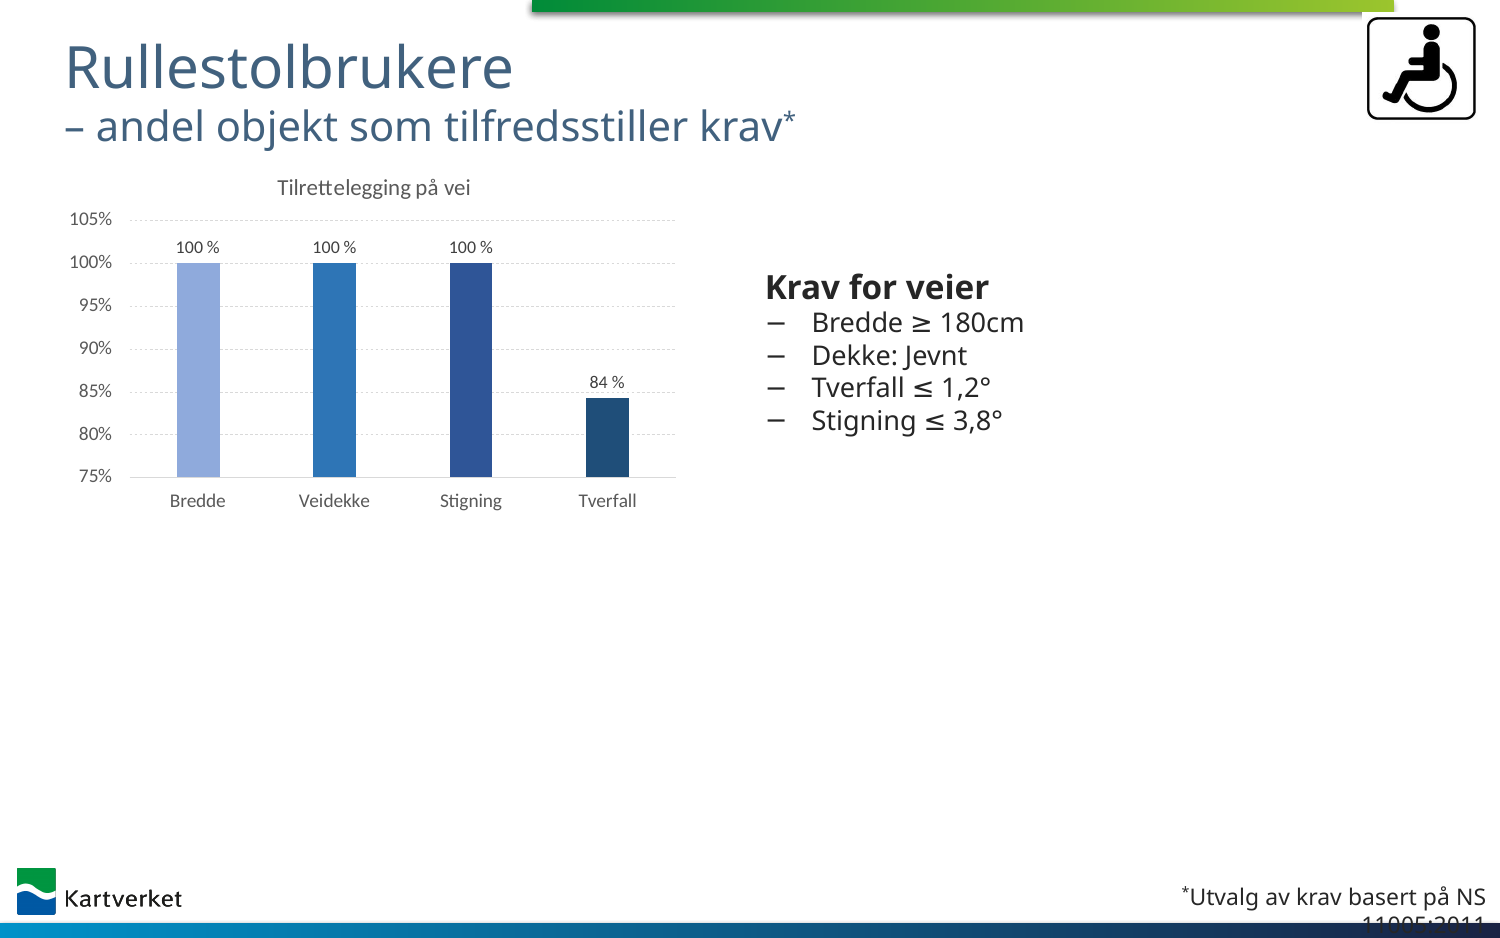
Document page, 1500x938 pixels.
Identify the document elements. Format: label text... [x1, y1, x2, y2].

picture [62, 166, 687, 519]
picture [1362, 12, 1481, 126]
text_box Rullestolbrukere – andel objekt som tilfredsstiller krav* [49, 25, 1431, 158]
text_box Krav for veier Bredde ≥ 180cm Dekke: Jevnt Tverfall ≤ 1,2° Stigning ≤ 3,8° [750, 258, 1234, 444]
text_box *Utvalg av krav basert på NS 11005:2011 [1068, 873, 1500, 938]
